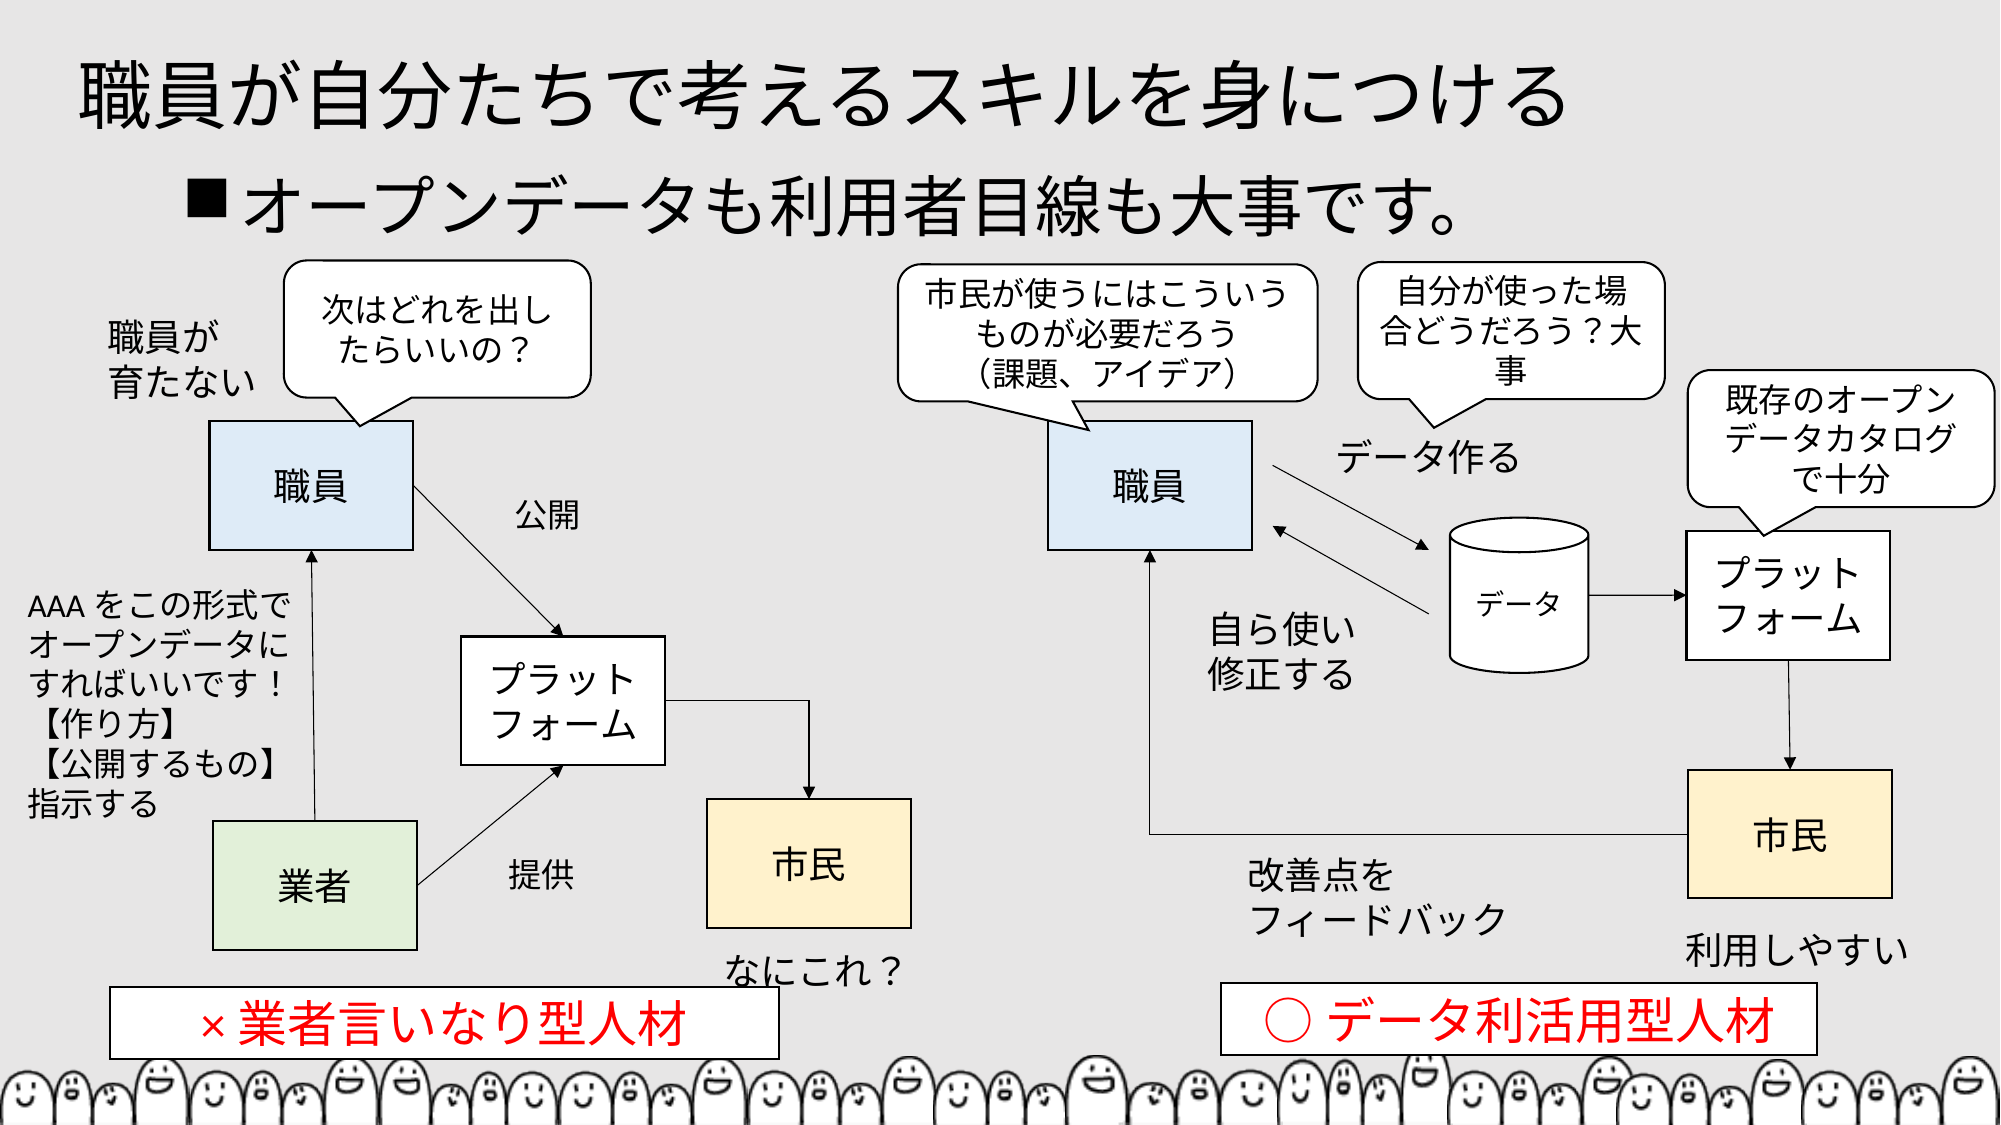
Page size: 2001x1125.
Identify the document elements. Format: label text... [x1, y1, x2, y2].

text_box 公開 [564, 486, 596, 542]
text_box 市民が使うにはこういうものが必要だろう （課題、アイデア） [896, 263, 1319, 432]
text_box 市民 [706, 798, 912, 929]
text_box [1272, 465, 1429, 525]
text_box 自分が使った場合どうだろう？大事 [1356, 260, 1666, 430]
list オープンデータも利用者目線も大事です。 [137, 166, 1863, 1022]
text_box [413, 485, 564, 637]
text_box プラット フォーム [460, 635, 666, 766]
text_box ×業者言いなり型人材 [109, 986, 780, 1060]
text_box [311, 549, 315, 822]
text_box プラット フォーム [1685, 530, 1891, 661]
title 職員が自分たちで考えるスキルを身につける [31, 32, 1969, 167]
text_box 職員 [1047, 420, 1253, 551]
text_box 業者 [212, 820, 418, 951]
title 沼津市でWikipediaTown始める理由 [1452, 519, 1587, 549]
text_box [416, 765, 564, 886]
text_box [1149, 549, 1689, 835]
text_box 既存のオープンデータカタログで十分 [1686, 369, 1996, 538]
text_box ○データ利活用型人材 [1220, 982, 1818, 1056]
text_box 利用しやすい [1670, 919, 1925, 980]
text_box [1272, 525, 1429, 549]
text_box 改善点を フィードバック [1232, 844, 1524, 949]
picture [0, 1055, 2000, 1125]
text_box 職員 [208, 420, 414, 551]
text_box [665, 700, 810, 800]
text_box 提供 [493, 846, 590, 902]
text_box データ [1448, 516, 1590, 549]
text_box データ作る [1320, 426, 1538, 487]
text_box 次はどれを出したらいいの？ [282, 259, 592, 428]
text_box なにこれ？ [708, 940, 926, 1000]
text_box AAAをこの形式で オープンデータに すればいいです！ 【作り方】 【公開するもの】 指示する [12, 576, 309, 831]
text_box 職員が 育たない [92, 307, 273, 412]
text_box 市民 [1687, 769, 1893, 899]
